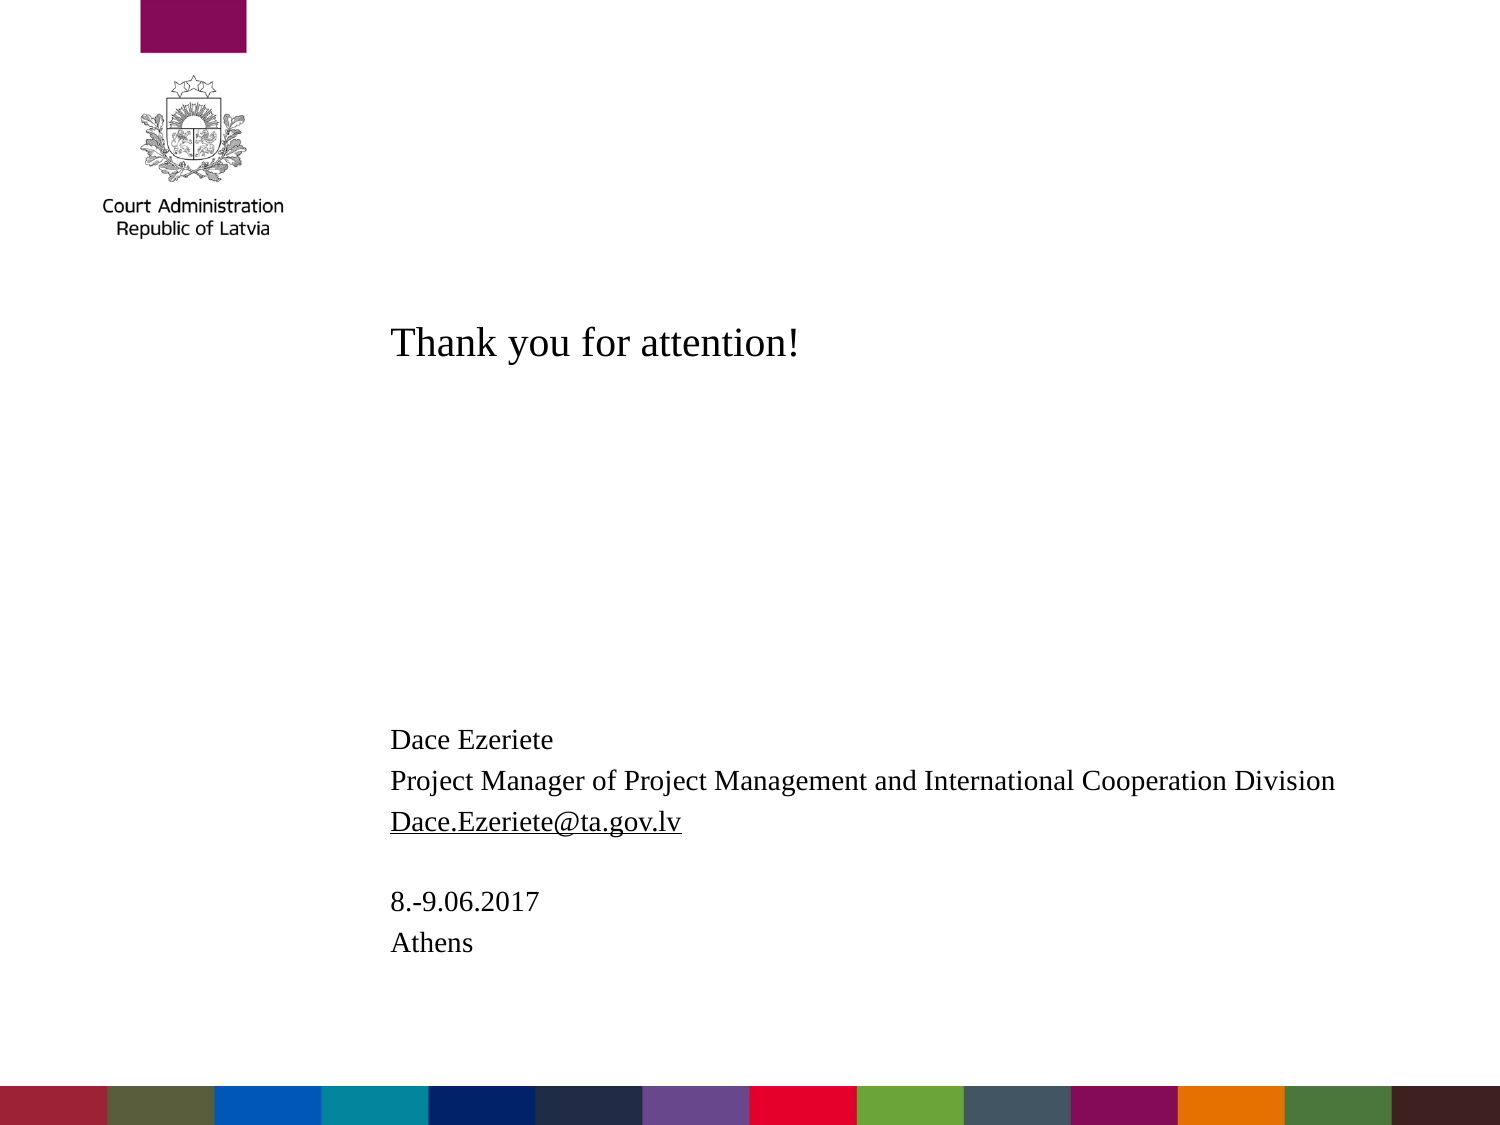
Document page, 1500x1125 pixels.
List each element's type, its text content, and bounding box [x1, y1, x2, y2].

text_box 8.-9.06.2017 Athens [374, 875, 1425, 975]
picture [48, 0, 338, 322]
title Thank you for attention! [375, 312, 1413, 700]
picture [0, 1085, 321, 1125]
picture [326, 1085, 1500, 1125]
subtitle Dace Ezeriete Project Manager of Project Management and International Cooperation Division Dace.Ezeriete@ta.gov.lv [375, 712, 1425, 850]
